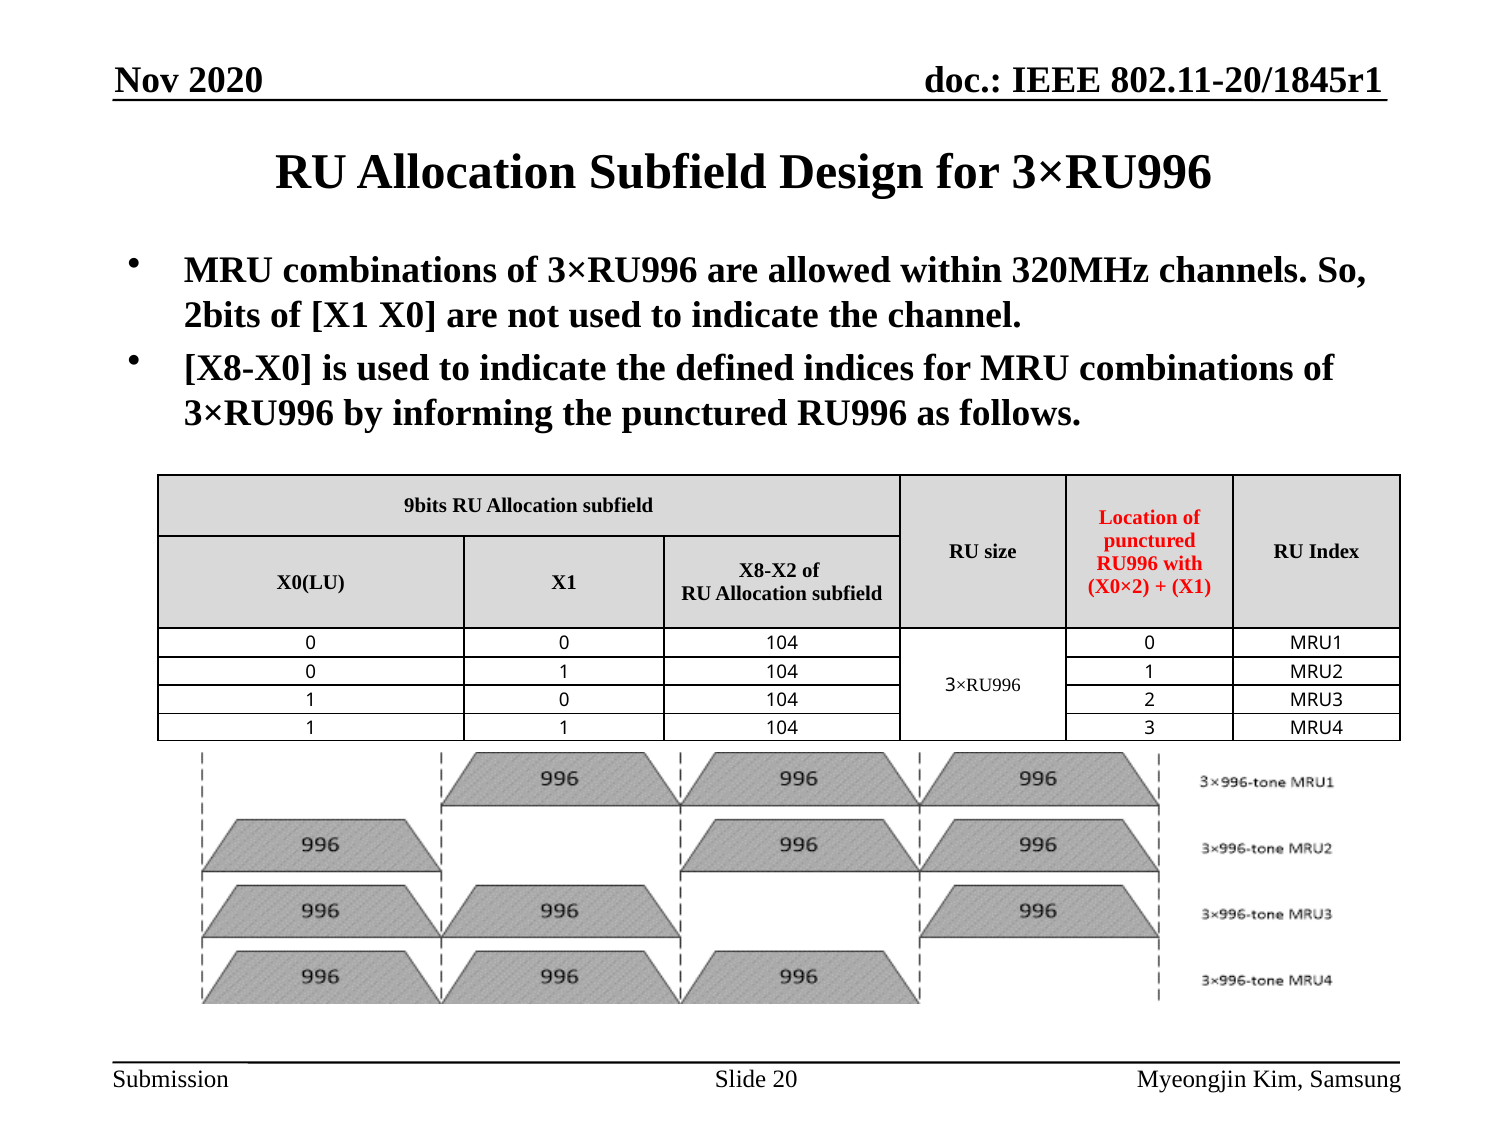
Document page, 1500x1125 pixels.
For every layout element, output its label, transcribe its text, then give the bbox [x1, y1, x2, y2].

table_cell MRU3 [1234, 686, 1399, 713]
footer Myeongjin Kim, Samsung [1130, 1061, 1402, 1093]
table_cell 0 [159, 658, 463, 684]
table_header 9bits RU Allocation subfield [159, 476, 899, 535]
table_cell 0 [159, 629, 463, 656]
table_cell 104 [665, 686, 899, 713]
table_cell X8-X2 of RU Allocation subfield [665, 537, 899, 627]
table_cell 104 [665, 714, 899, 740]
table_cell MRU2 [1234, 658, 1399, 684]
table_cell 104 [665, 629, 899, 656]
table_cell 2 [1067, 686, 1232, 713]
table_cell MRU1 [1234, 629, 1399, 656]
title RU Allocation Subfield Design for 3×RU996 [112, 112, 1388, 226]
table_cell 1 [1067, 658, 1232, 684]
slide_number Slide 20 [712, 1061, 800, 1093]
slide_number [114, 54, 309, 101]
table_cell 0 [1067, 629, 1232, 656]
table_cell 3 [1067, 714, 1232, 740]
table_cell X1 [465, 537, 663, 627]
table_cell 1 [159, 686, 463, 713]
table_header RU size [901, 476, 1065, 627]
table_cell 104 [665, 658, 899, 684]
picture [199, 752, 1378, 1004]
table_header Location of punctured RU996 with (X0×2) + (X1) [1067, 476, 1232, 627]
table_cell 1 [465, 658, 663, 684]
table_cell X0(LU) [159, 537, 463, 627]
table_cell 0 [465, 629, 663, 656]
table_cell 1 [159, 714, 463, 740]
table_cell 3×RU996 [901, 629, 1065, 740]
table_header RU Index [1234, 476, 1399, 627]
table_cell 1 [465, 714, 663, 740]
table_cell MRU4 [1234, 714, 1399, 740]
table_cell 0 [465, 686, 663, 713]
text_box MRU combinations of 3×RU996 are allowed within 320MHz channels. So, 2bits of [X1 X0] are not used to indicate the channel. [X8-X0] is used to indicate the defined indices for MRU combinations of 3×RU996 by informing the punctured RU996 as follows. [112, 237, 1388, 1000]
